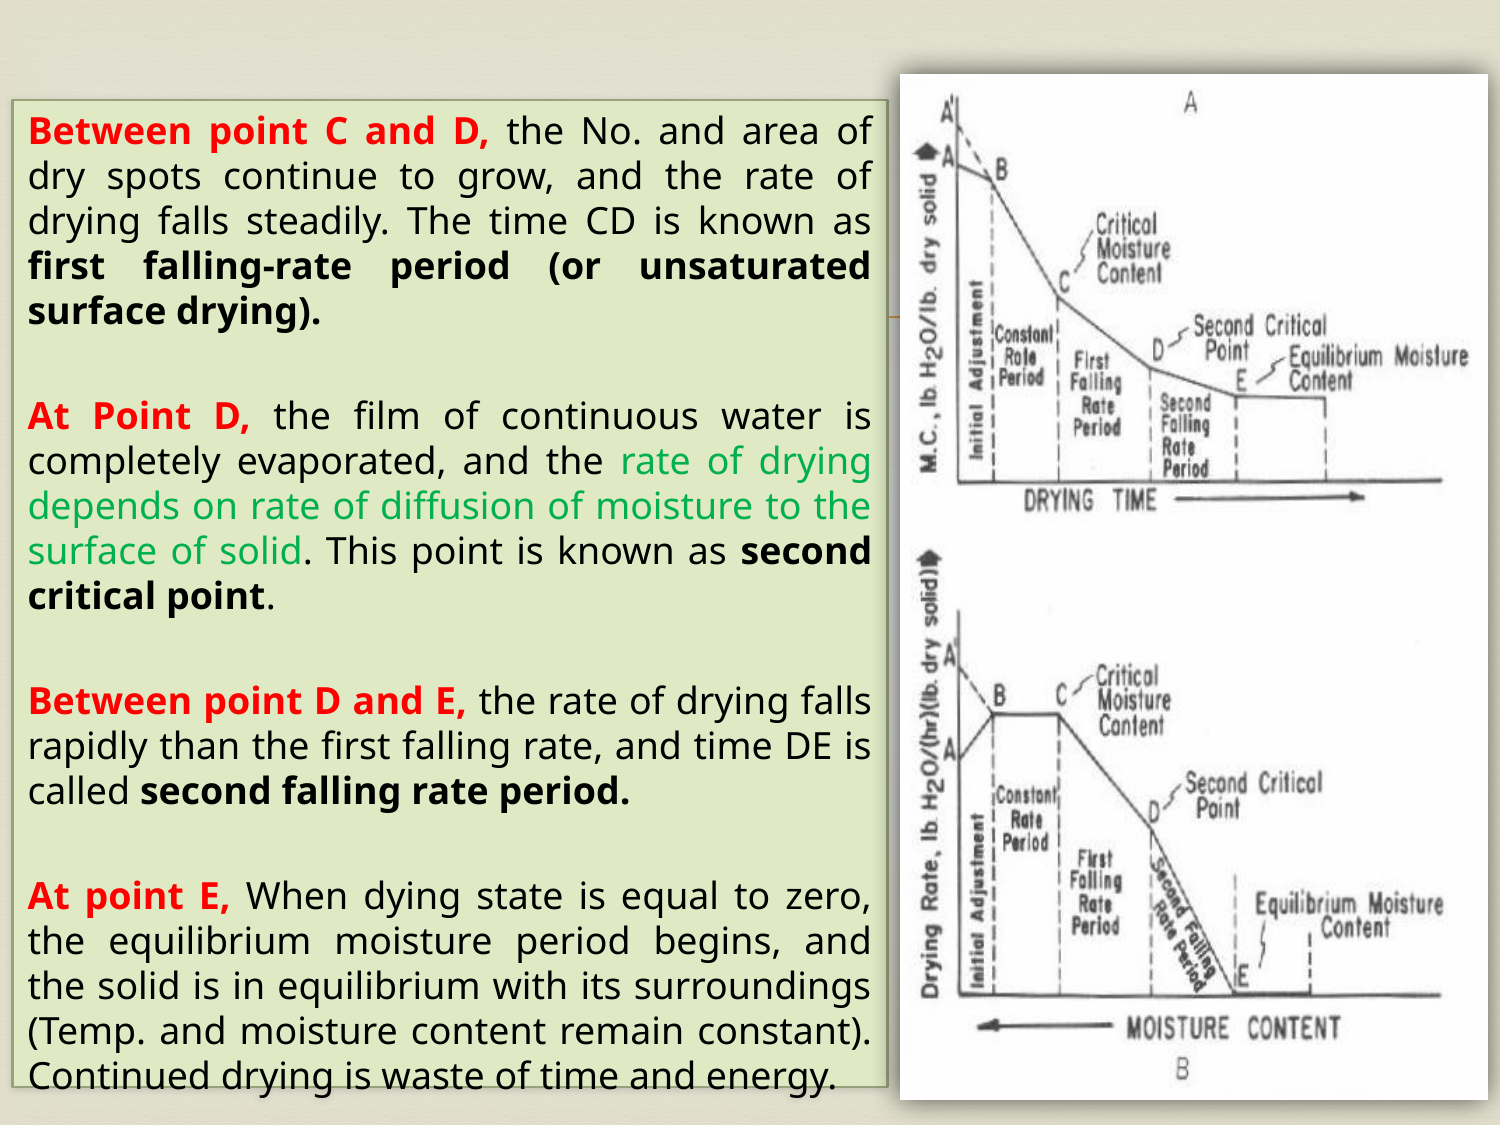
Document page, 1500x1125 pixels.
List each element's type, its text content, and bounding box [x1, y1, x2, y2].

list Between point C and D, the No. and area of dry spots continue to grow, and the rate of drying falls steadily. The time CD is known as first falling-rate period (or unsaturated surface drying). At Point D, the film of continuous water is completely evaporated, and the rate of drying depends on rate of diffusion of moisture to the surface of solid. This point is known as second critical point. Between point D and E, the rate of drying falls rapidly than the first falling rate, and time DE is called second falling rate period. At point E, When dying state is equal to zero, the equilibrium moisture period begins, and the solid is in equilibrium with its surroundings (Temp. and moisture content remain constant). Continued drying is waste of time and energy. [11, 99, 877, 1088]
picture [899, 74, 1488, 1101]
